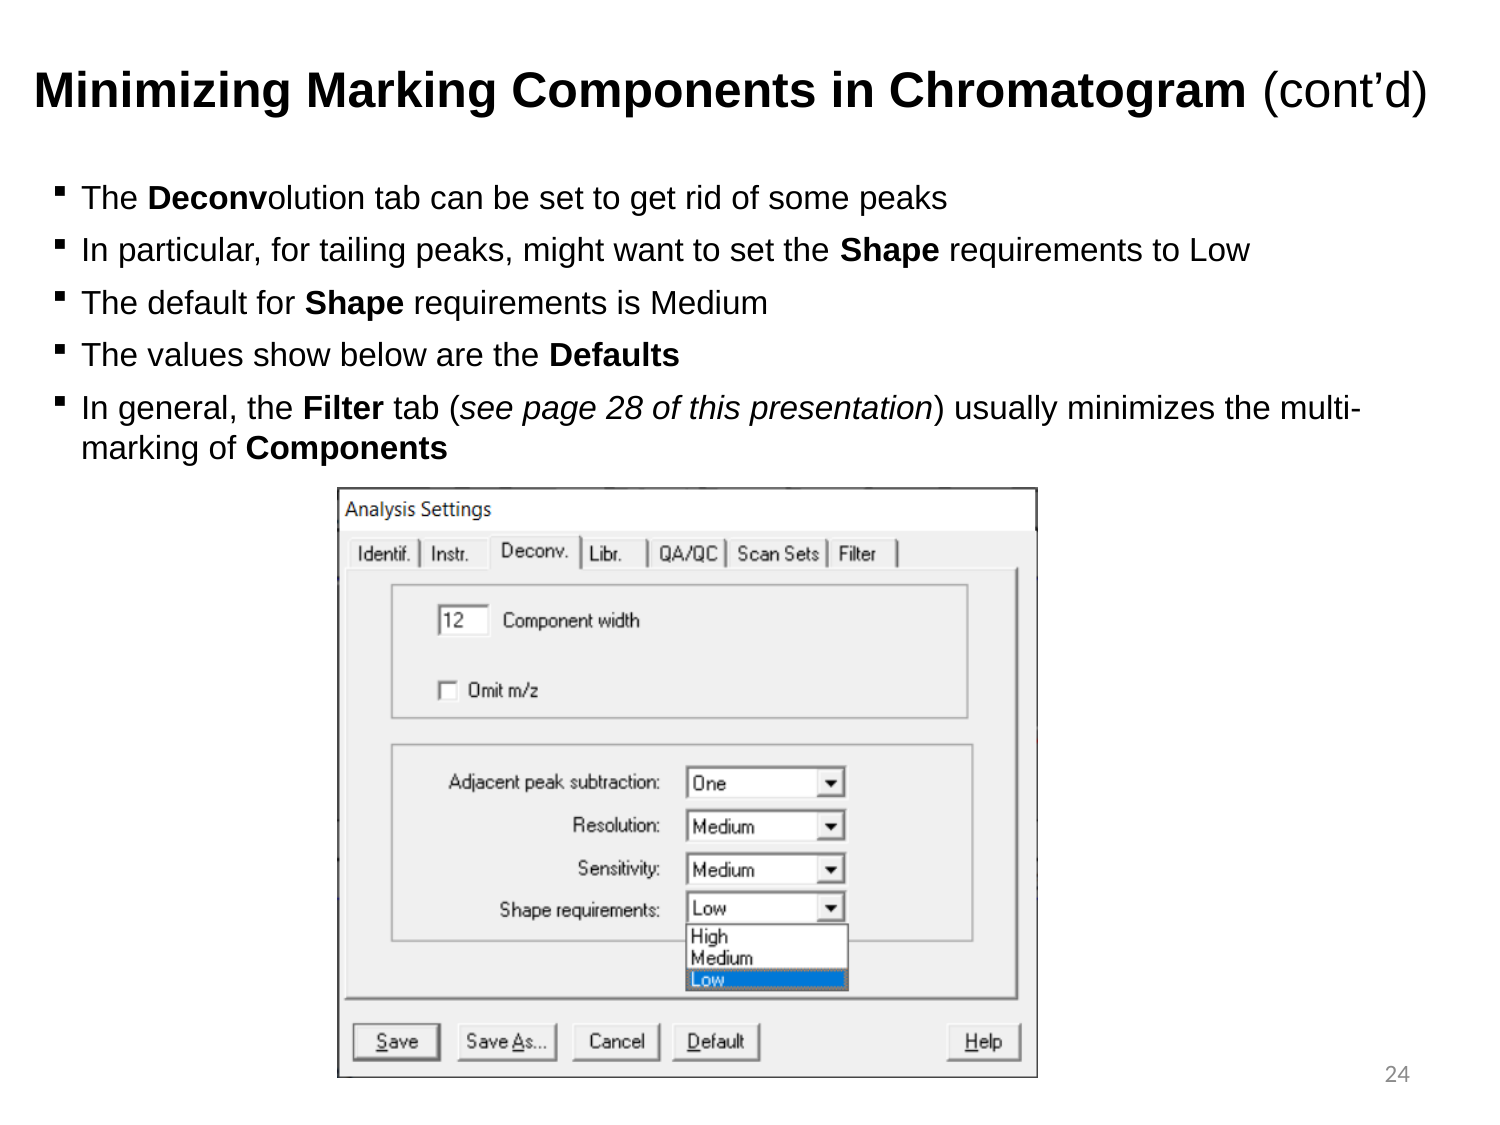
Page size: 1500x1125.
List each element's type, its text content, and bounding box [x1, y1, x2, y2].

text_box Minimizing Marking Components in Chromatogram (cont’d) [18, 49, 1444, 125]
picture [337, 487, 1038, 1078]
slide_number 24 [1074, 1042, 1425, 1103]
text_box The Deconvolution tab can be set to get rid of some peaks In particular, for tailing peaks, might want to set the Shape requirements to Low The default for Shape requirements is Medium The values show below are the Defaults In general, the Filter tab (see page 28 of this presentation) usually minimizes the multi-marking of Components [37, 168, 1426, 474]
